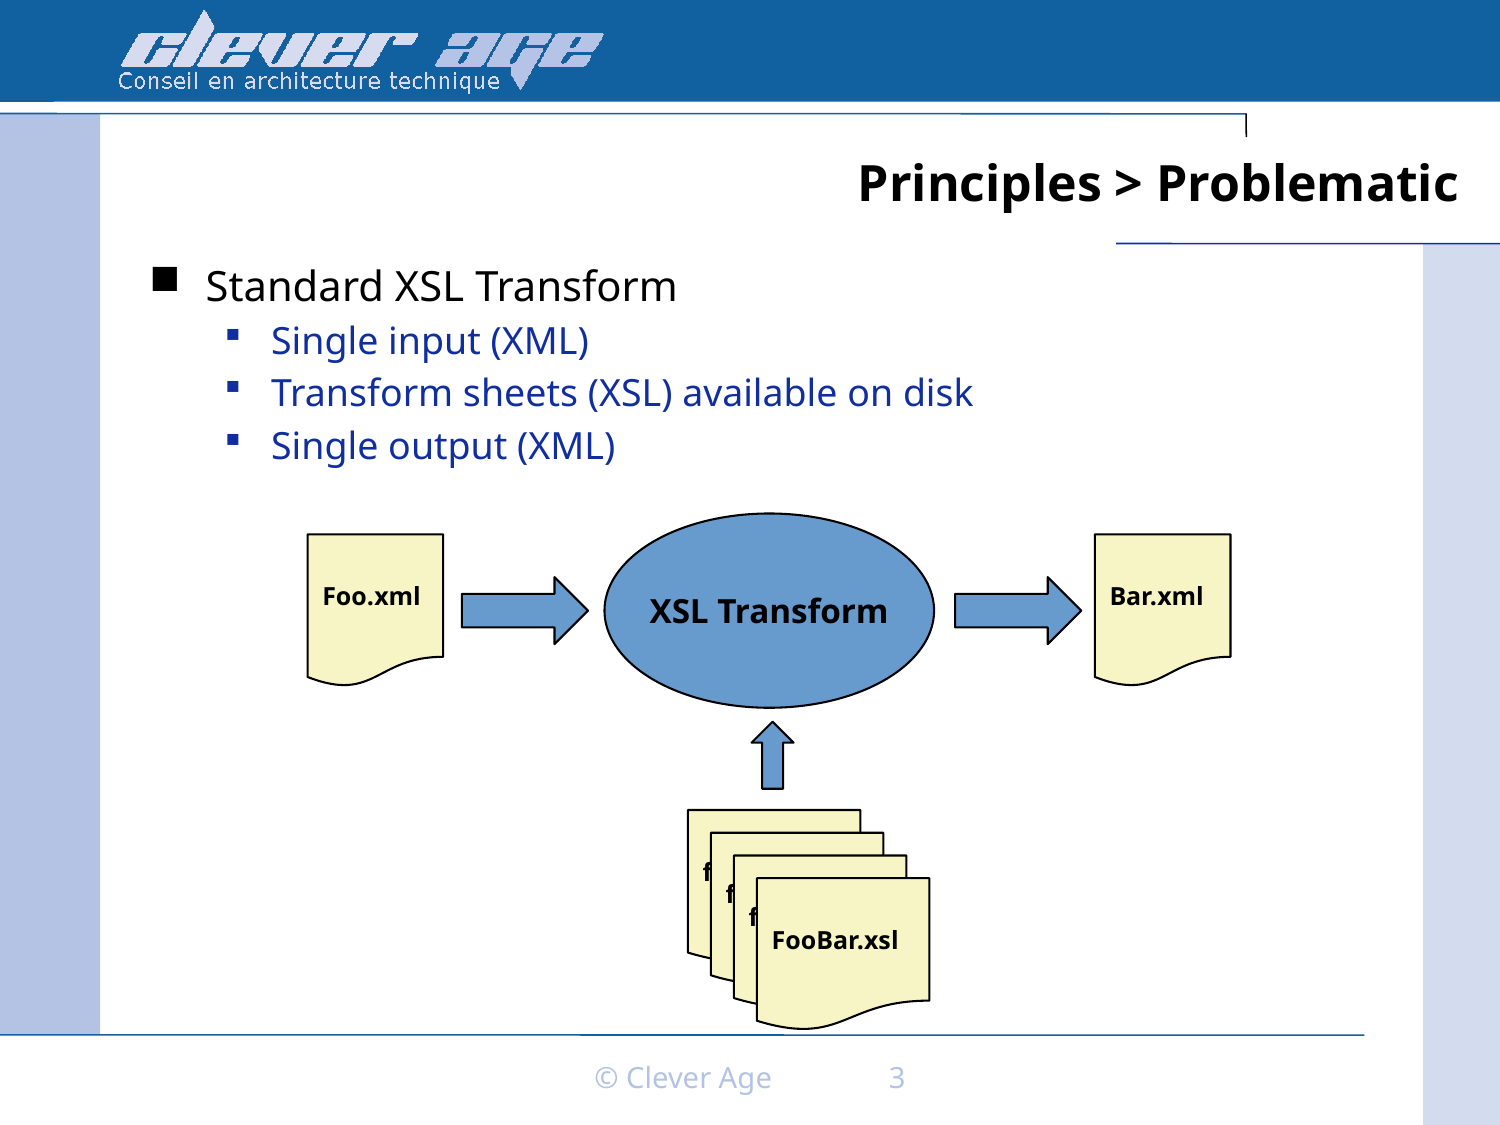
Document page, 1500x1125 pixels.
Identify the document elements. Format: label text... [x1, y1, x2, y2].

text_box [307, 513, 1231, 1032]
picture [96, 0, 620, 110]
list Standard XSL Transform Single input (XML) Transform sheets (XSL) available on disk Single output (XML) [149, 259, 1363, 484]
title Principles > Problematic [424, 124, 1463, 238]
